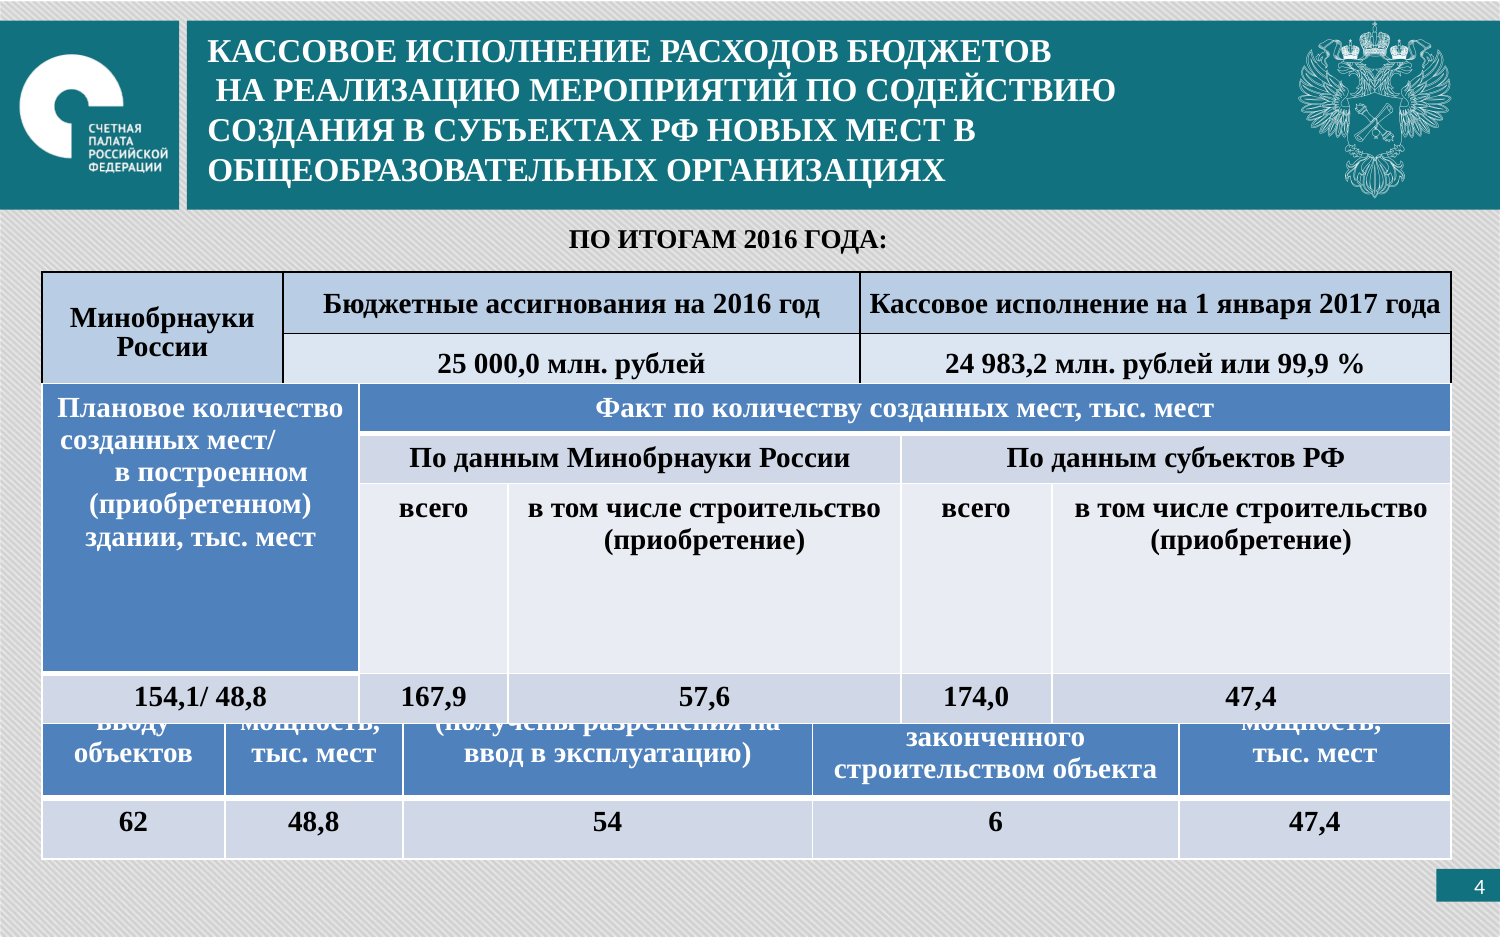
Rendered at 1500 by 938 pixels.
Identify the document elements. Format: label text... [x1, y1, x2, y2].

table_cell По данным субъектов РФ [902, 436, 1450, 483]
table_cell По данным Минобрнауки России [360, 436, 900, 483]
table_cell в том числе строительство (приобретение) [1053, 484, 1450, 673]
table_cell 25 000,0 млн. рублей [284, 334, 859, 383]
table_cell всего [360, 484, 507, 673]
table_header Бюджетные ассигнования на 2016 год [284, 273, 859, 333]
table_cell 154,1/ 48,8 [43, 676, 358, 723]
table_cell 48,8 [226, 801, 402, 858]
picture [0, 1, 1500, 937]
table_cell 174,0 [902, 674, 1051, 723]
table_cell всего [902, 484, 1051, 673]
table_cell 54 [404, 801, 812, 858]
table_header Кассовое исполнение на 1 января 2017 года [861, 273, 1450, 333]
table_header Факт по количеству созданных мест, тыс. мест [360, 384, 1450, 431]
table_header План по вводу объектов [43, 724, 224, 795]
text_box ПО ИТОГАМ 2016 ГОДА: [554, 213, 903, 261]
table_header Принято объектов по актам приемки законченного строительством объекта [813, 724, 1178, 795]
table_header Минобрнауки России [43, 273, 282, 383]
table_header Плановая мощность, тыс. мест [226, 724, 402, 795]
table_cell в том числе строительство (приобретение) [509, 484, 900, 673]
table_cell 167,9 [360, 674, 507, 723]
table_cell 62 [43, 801, 224, 858]
table_cell 24 983,2 млн. рублей или 99,9 % [861, 334, 1450, 383]
table_cell 6 [813, 801, 1178, 858]
table_header Введено объектов (получены разрешения на ввод в эксплуатацию) [404, 724, 812, 795]
table_cell 57,6 [509, 674, 900, 723]
text_box КАССОВОЕ ИСПОЛНЕНИЕ РАСХОДОВ БЮДЖЕТОВ НА РЕАЛИЗАЦИЮ МЕРОПРИЯТИЙ ПО СОДЕЙСТВИЮ СОЗДАНИЯ В СУБЪЕКТАХ РФ НОВЫХ МЕСТ В ОБЩЕОБРАЗОВАТЕЛЬНЫХ ОРГАНИЗАЦИЯХ [192, 21, 1232, 196]
table_header Плановое количество созданных мест/ в построенном (приобретенном) здании, тыс. мест [43, 384, 358, 671]
table_cell 47,4 [1180, 801, 1450, 858]
table_header Фактическая мощность, тыс. мест [1180, 724, 1450, 795]
table_cell 47,4 [1053, 674, 1450, 723]
